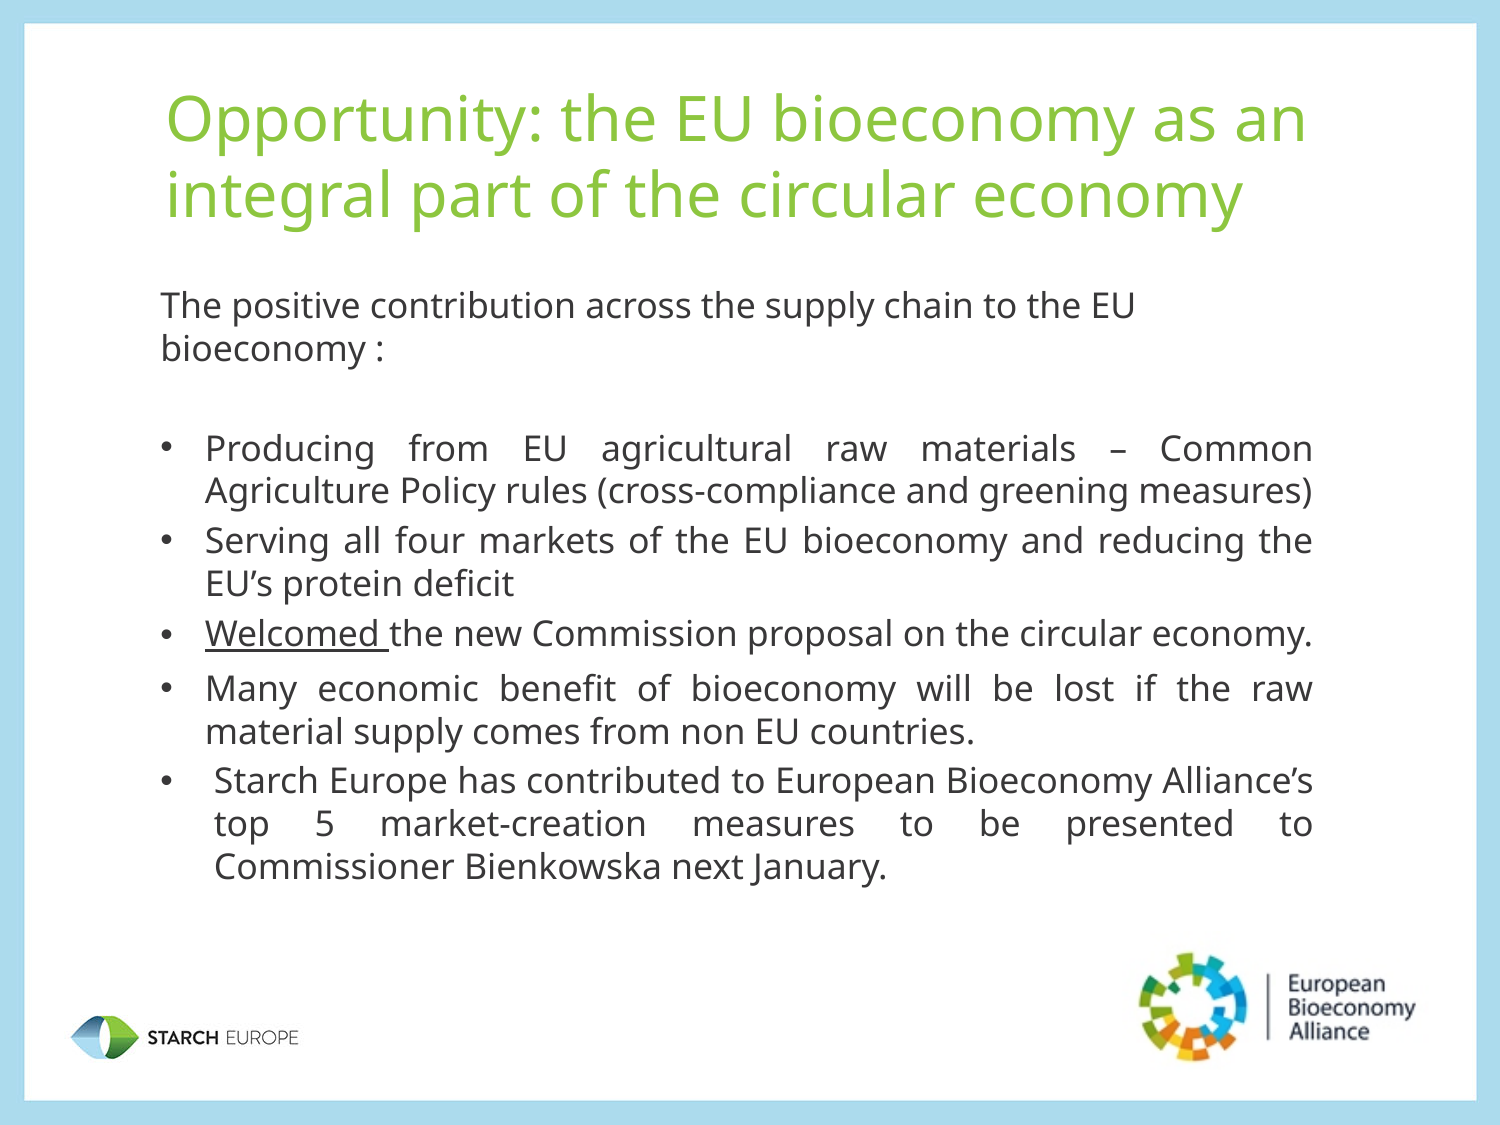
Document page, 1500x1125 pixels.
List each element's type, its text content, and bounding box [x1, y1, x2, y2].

text_box Opportunity: the EU bioeconomy as an integral part of the circular economy [149, 60, 1343, 248]
picture [0, 0, 1500, 1125]
list The positive contribution across the supply chain to the EU bioeconomy : Producing from EU agricultural raw materials – Common Agriculture Policy rules (cross-compliance and greening measures) Serving all four markets of the EU bioeconomy and reducing the EU’s protein deficit Welcomed the new Commission proposal on the circular economy. Many economic benefit of bioeconomy will be lost if the raw material supply comes from non EU countries. Starch Europe has contributed to European Bioeconomy Alliance’s top 5 market-creation measures to be presented to Commissioner Bienkowska next January. [145, 275, 1330, 980]
